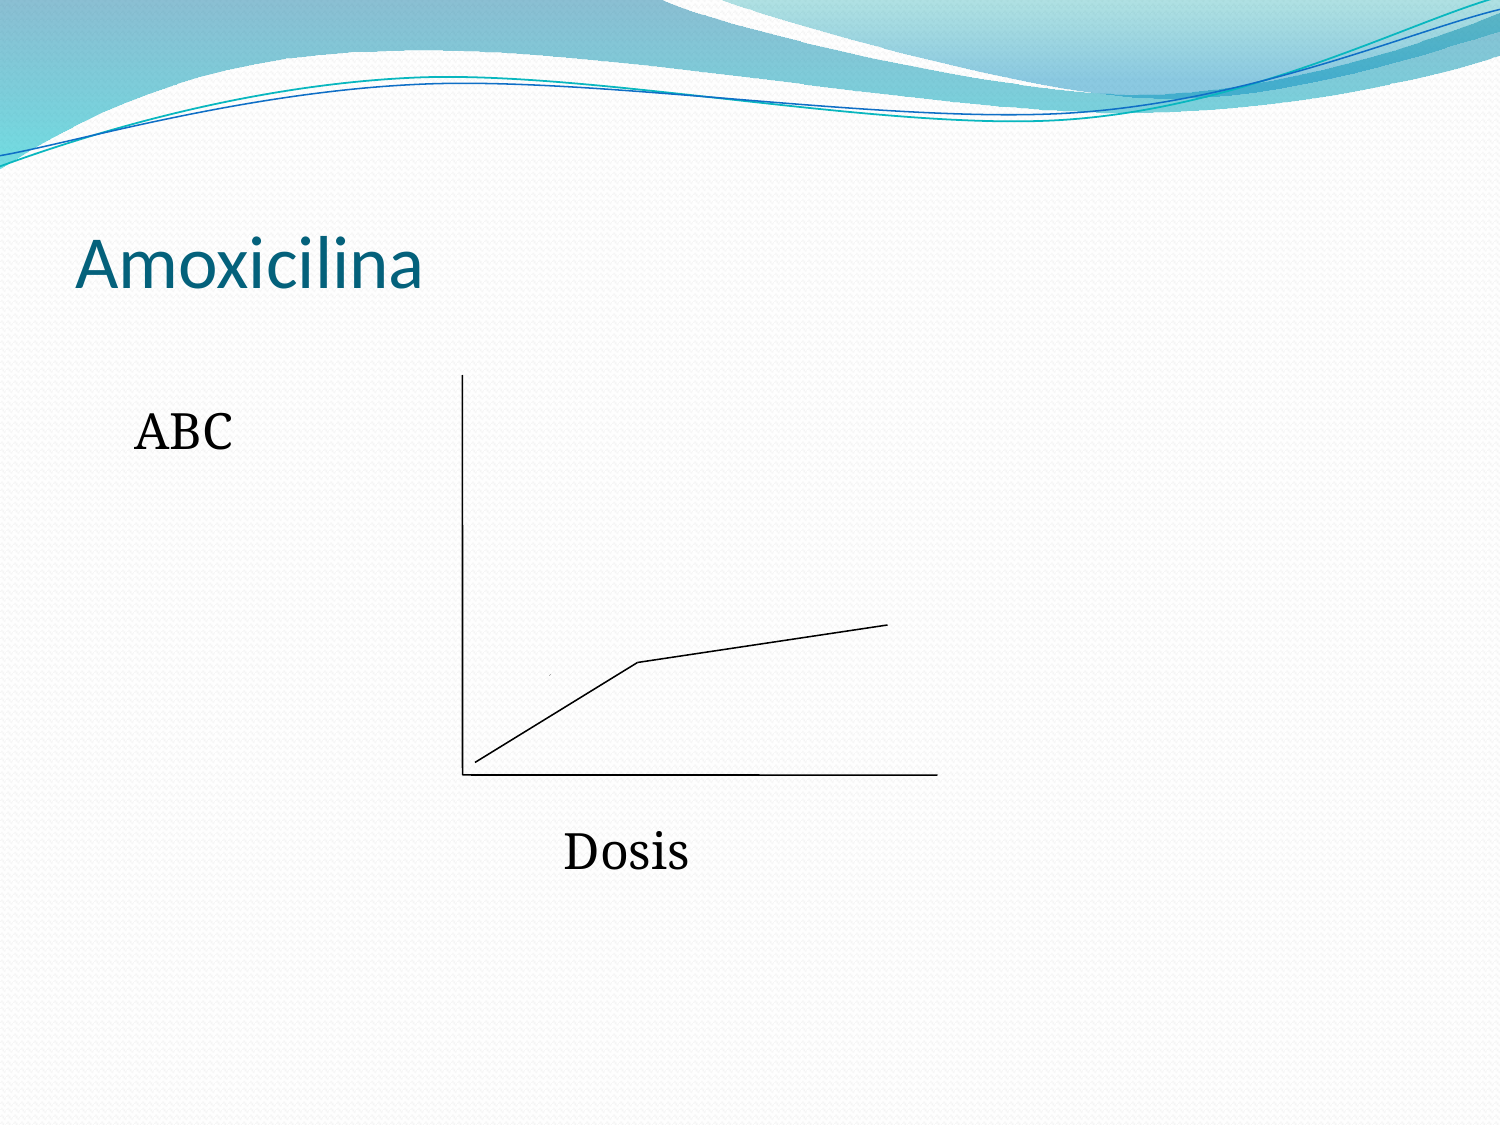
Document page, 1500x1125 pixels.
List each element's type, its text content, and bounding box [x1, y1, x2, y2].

title Amoxicilina [74, 115, 1426, 304]
list ABC Dosis [74, 317, 1426, 1038]
